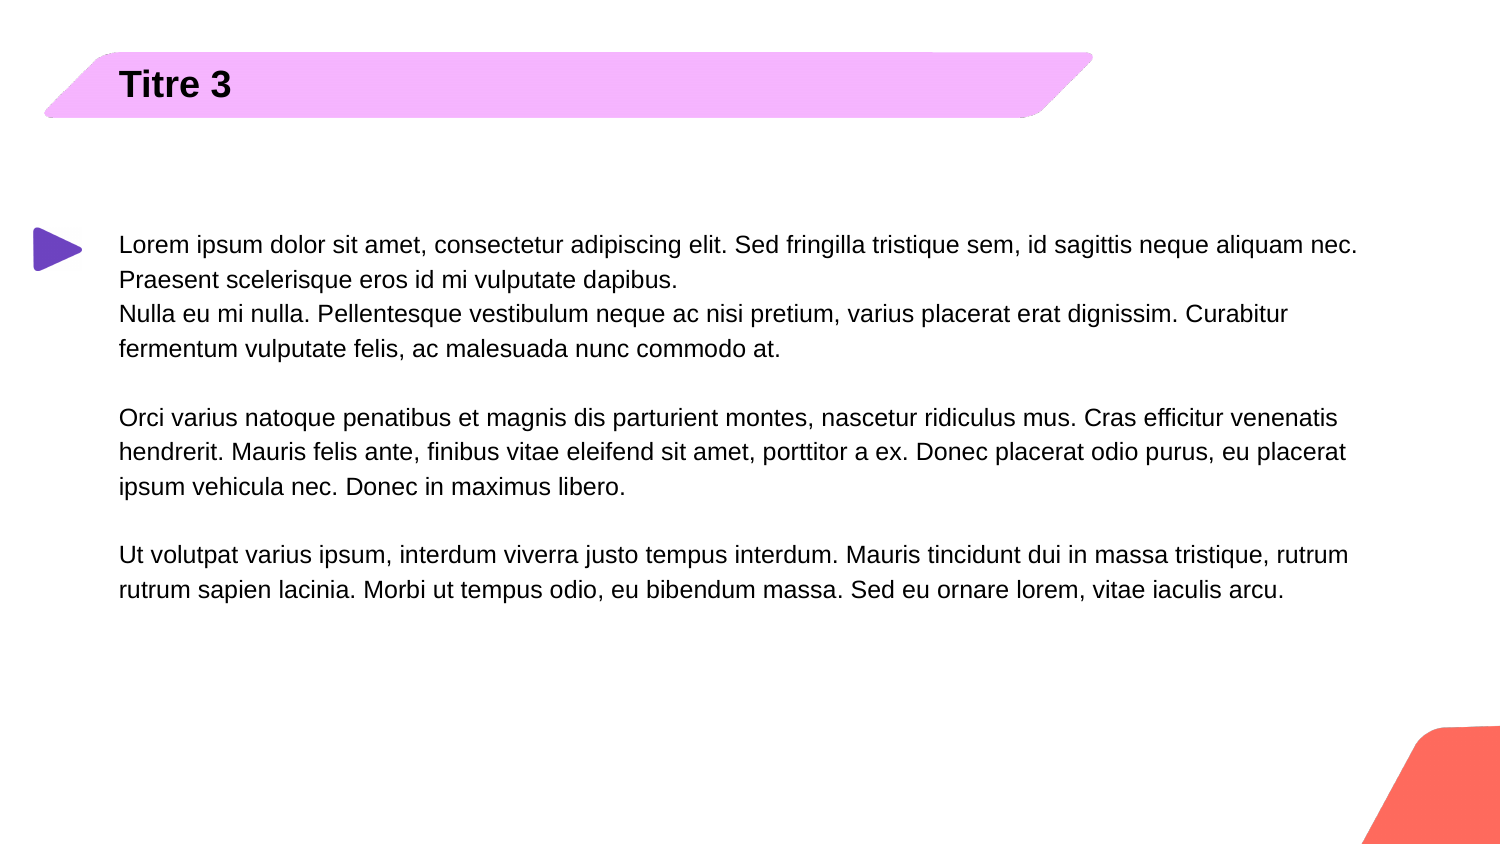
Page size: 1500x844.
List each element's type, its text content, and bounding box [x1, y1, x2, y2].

picture [1324, 644, 1500, 844]
title Titre 3 [103, 44, 1357, 126]
picture [44, 52, 1094, 119]
picture [34, 225, 82, 274]
text_box Lorem ipsum dolor sit amet, consectetur adipiscing elit. Sed fringilla tristique sem, id sagittis neque aliquam nec. Praesent scelerisque eros id mi vulputate dapibus. Nulla eu mi nulla. Pellentesque vestibulum neque ac nisi pretium, varius placerat erat dignissim. Curabitur fermentum vulputate felis, ac malesuada nunc commodo at. Orci varius natoque penatibus et magnis dis parturient montes, nascetur ridiculus mus. Cras efficitur venenatis hendrerit. Mauris felis ante, finibus vitae eleifend sit amet, porttitor a ex. Donec placerat odio purus, eu placerat ipsum vehicula nec. Donec in maximus libero. Ut volutpat varius ipsum, interdum viverra justo tempus interdum. Mauris tincidunt dui in massa tristique, rutrum rutrum sapien lacinia. Morbi ut tempus odio, eu bibendum massa. Sed eu ornare lorem, vitae iaculis arcu. [103, 209, 1417, 698]
